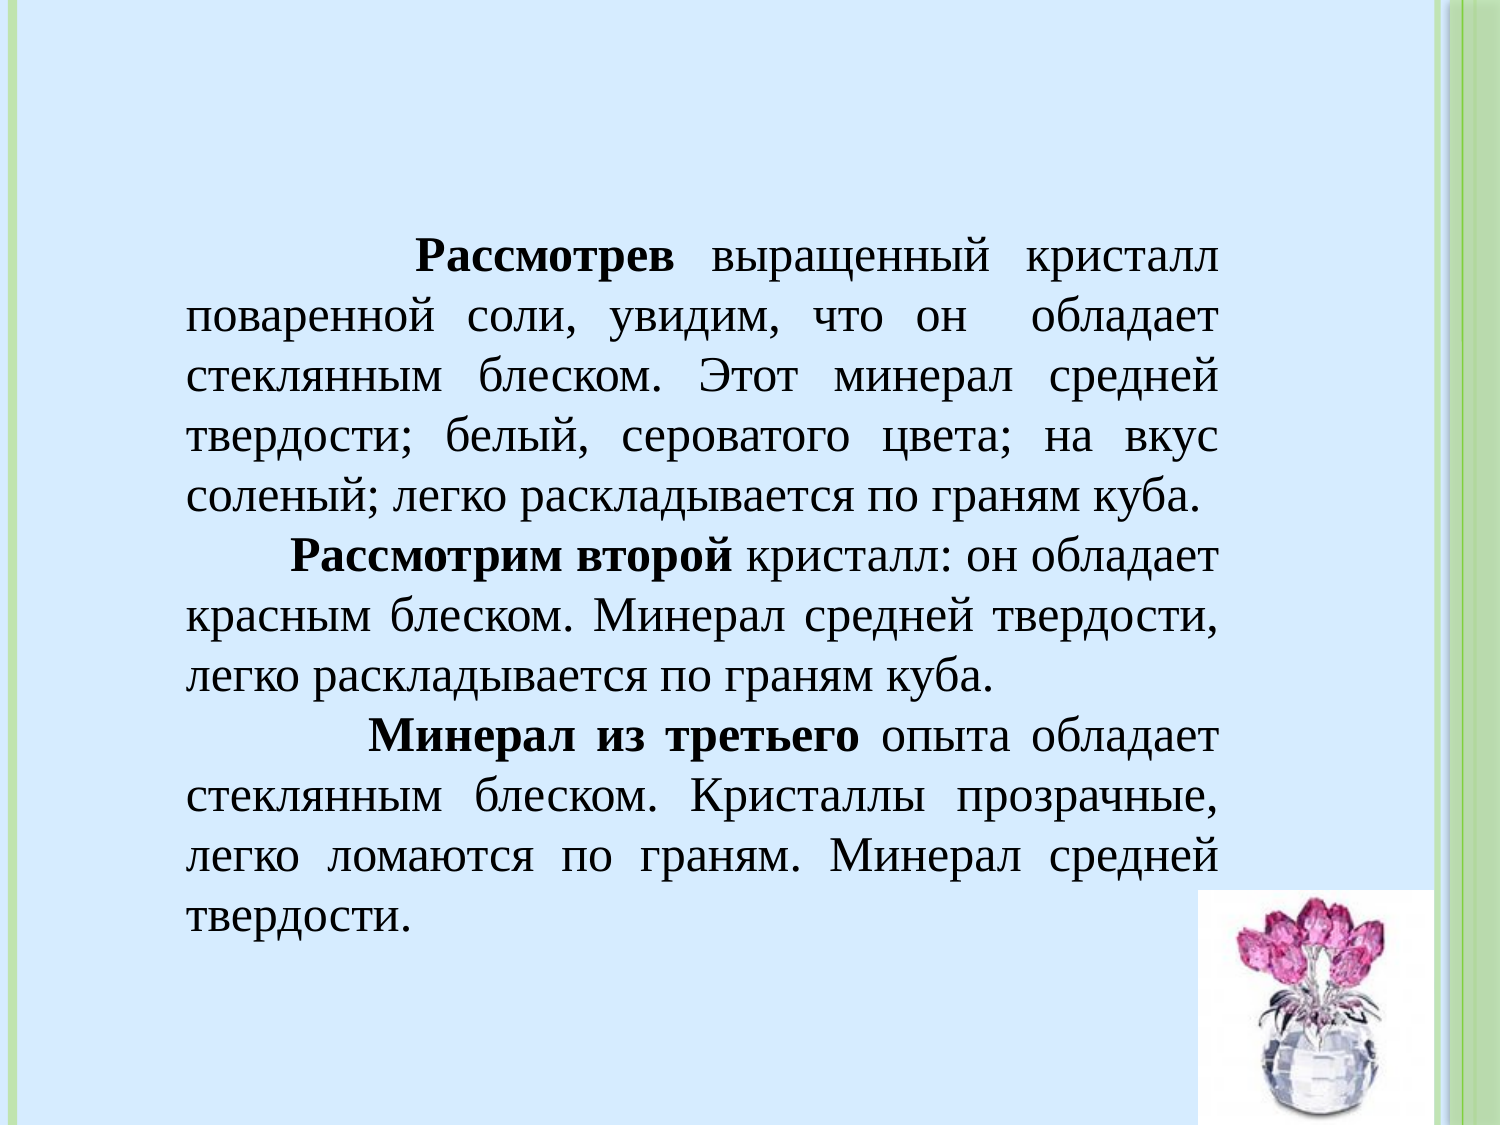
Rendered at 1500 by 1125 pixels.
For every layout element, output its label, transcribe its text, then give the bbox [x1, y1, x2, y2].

picture [1198, 890, 1434, 1125]
text_box Рассмотрев выращенный кристалл поваренной соли, увидим, что он обладает стеклянным блеском. Этот минерал средней твердости; белый, сероватого цвета; на вкус соленый; легко раскладывается по граням куба. Рассмотрим второй кристалл: он обладает красным блеском. Минерал средней твердости, легко раскладывается по граням куба. Минерал из третьего опыта обладает стеклянным блеском. Кристаллы прозрачные, легко ломаются по граням. Минерал средней твердости. [171, 214, 1235, 949]
